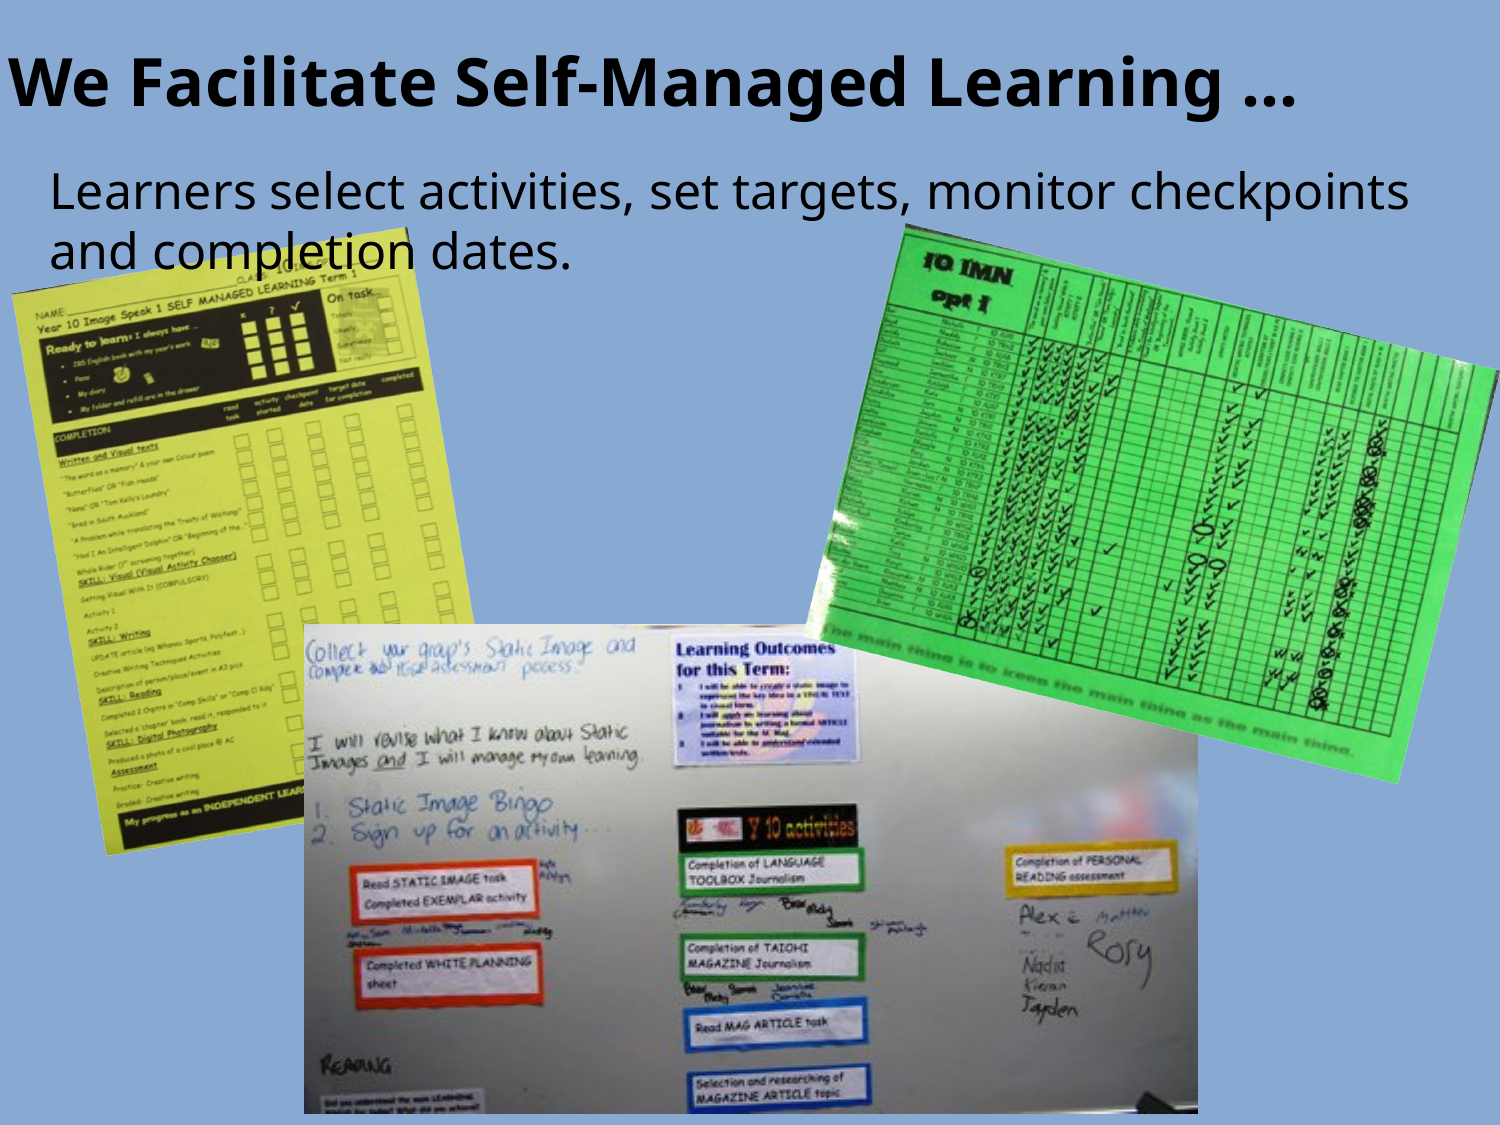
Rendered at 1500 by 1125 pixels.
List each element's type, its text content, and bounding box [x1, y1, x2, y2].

picture [13, 224, 1500, 1114]
text_box We Facilitate Self-Managed Learning … [0, 32, 1470, 128]
text_box Learners select activities, set targets, monitor checkpoints and completion dates. [35, 152, 1477, 288]
